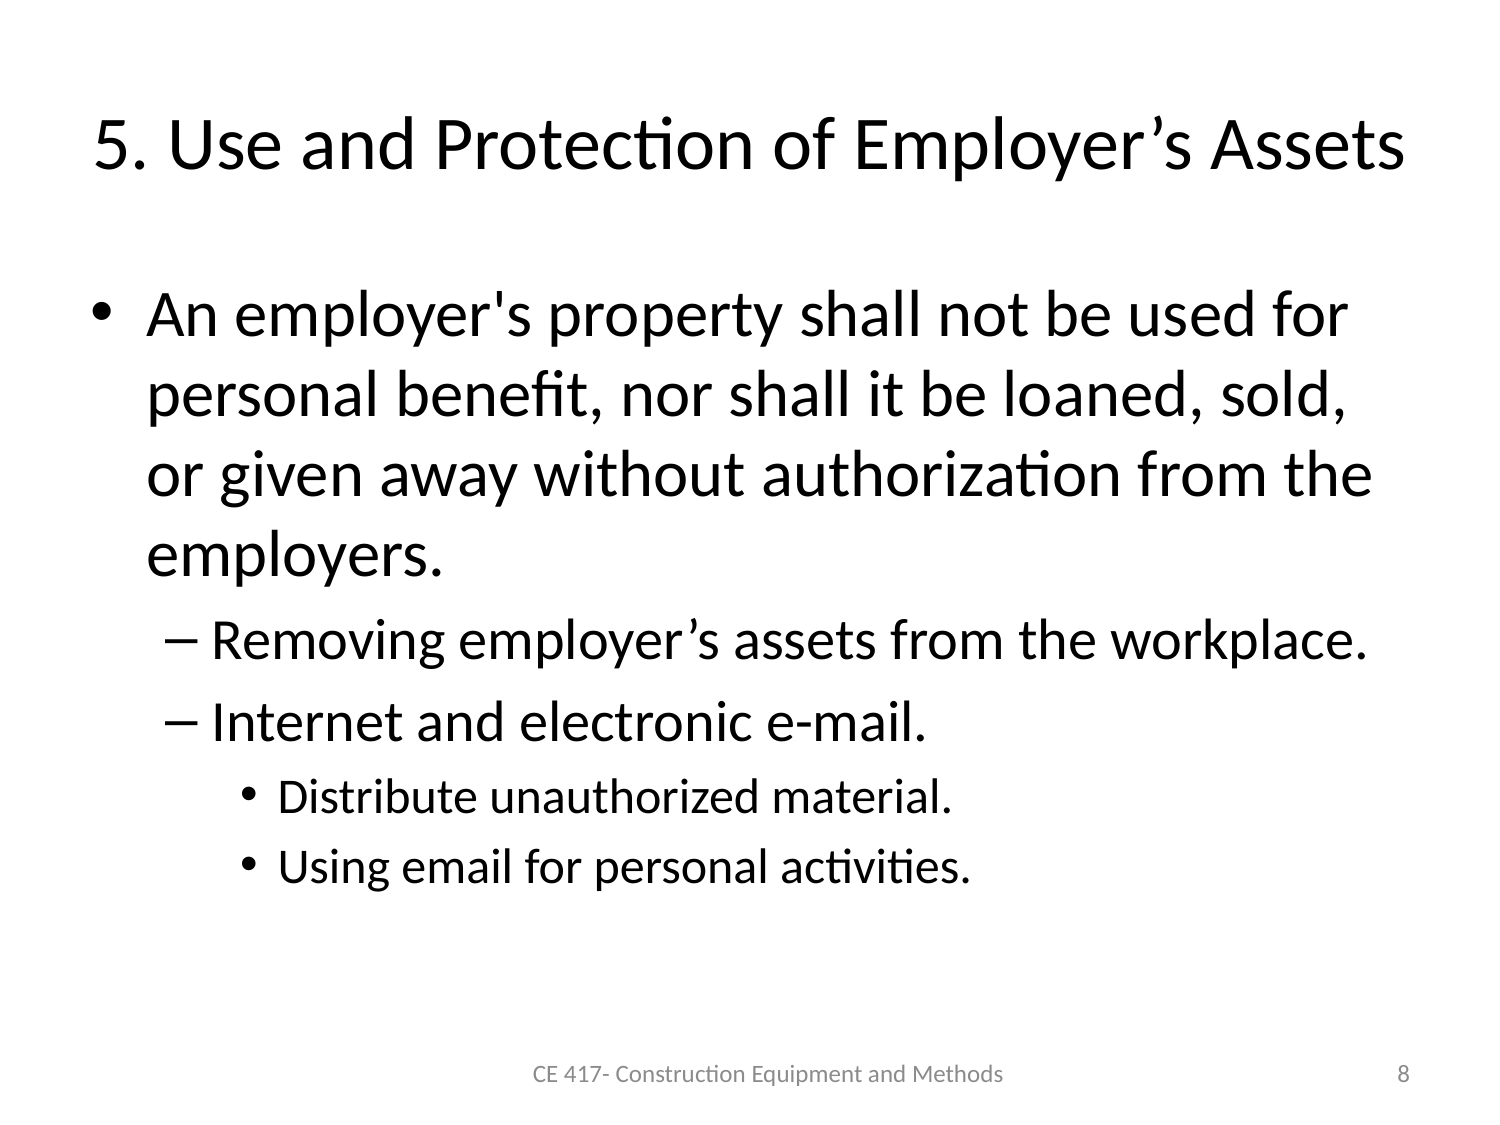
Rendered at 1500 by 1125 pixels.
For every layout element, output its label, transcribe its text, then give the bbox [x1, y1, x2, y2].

footer CE 417- Construction Equipment and Methods [512, 1042, 1025, 1103]
title 5. Use and Protection of Employer’s Assets [75, 45, 1425, 233]
slide_number 8 [1074, 1042, 1425, 1103]
list An employer's property shall not be used for personal benefit, nor shall it be loaned, sold, or given away without authorization from the employers. Removing employer’s assets from the workplace. Internet and electronic e-mail. Distribute unauthorized material. Using email for personal activities. [75, 262, 1425, 1005]
